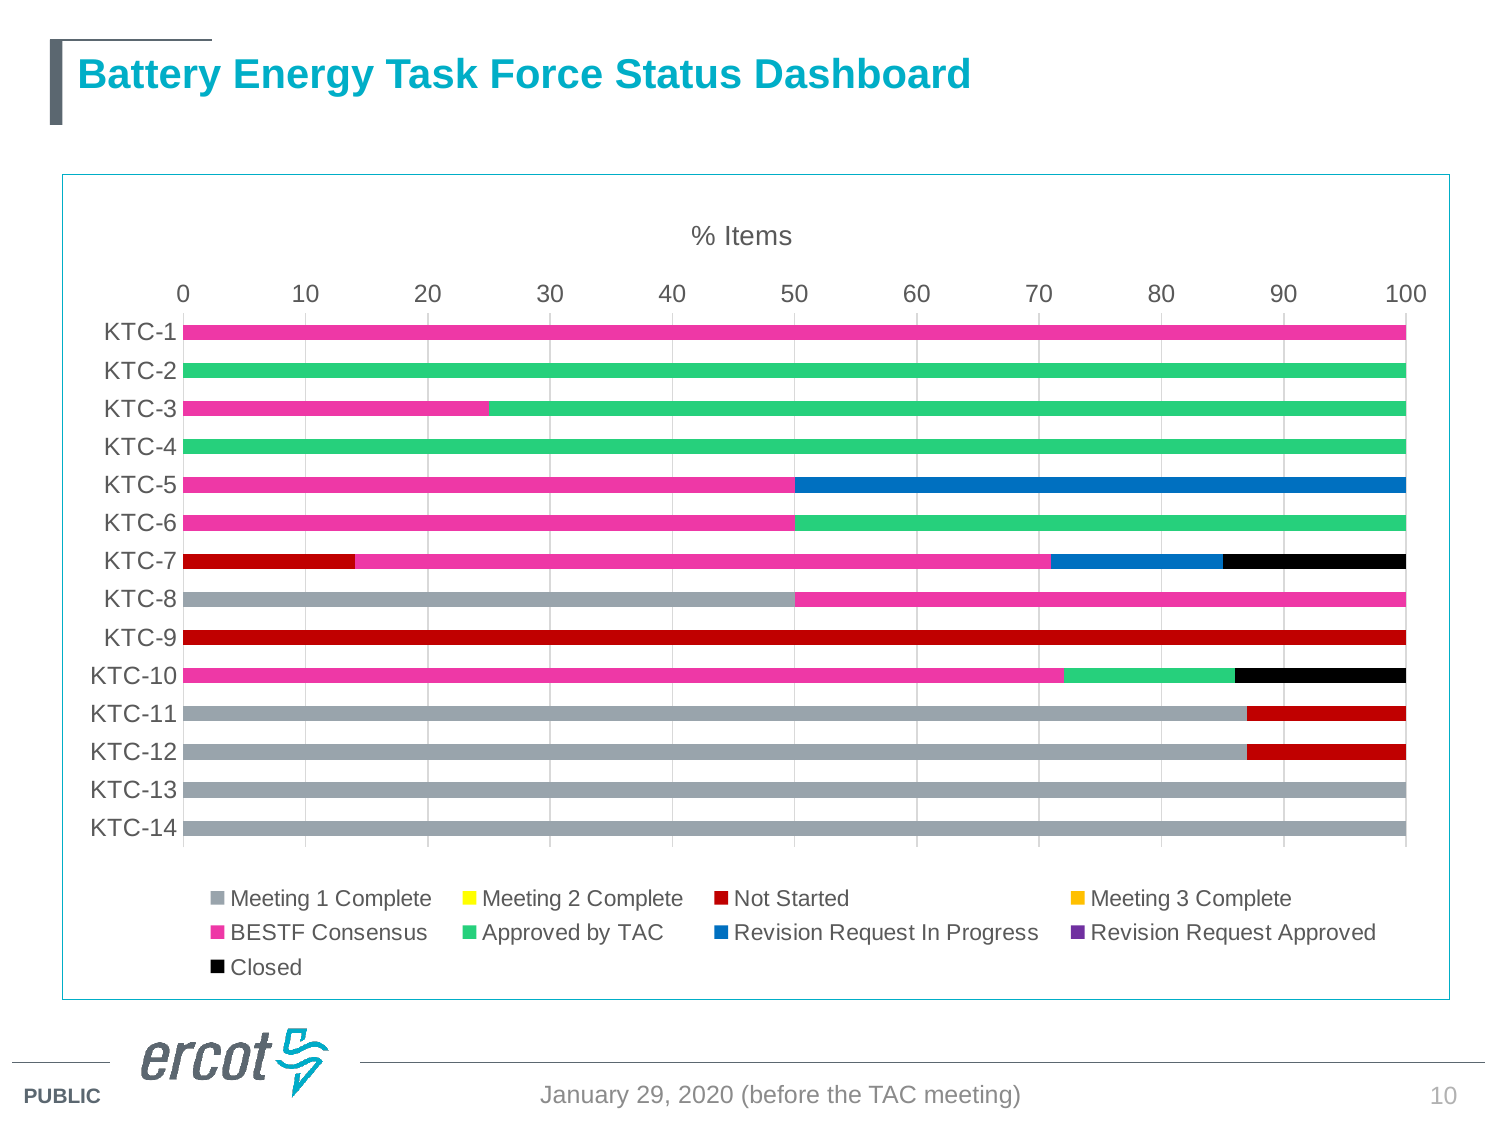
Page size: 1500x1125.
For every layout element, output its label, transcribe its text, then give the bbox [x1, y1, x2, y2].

title Battery Energy Task Force Status Dashboard [62, 39, 1450, 125]
picture [137, 1024, 332, 1100]
slide_number 10 [1400, 1076, 1488, 1113]
footer January 29, 2020 (before the TAC meeting) [450, 1074, 1113, 1113]
chart [62, 174, 1451, 1001]
